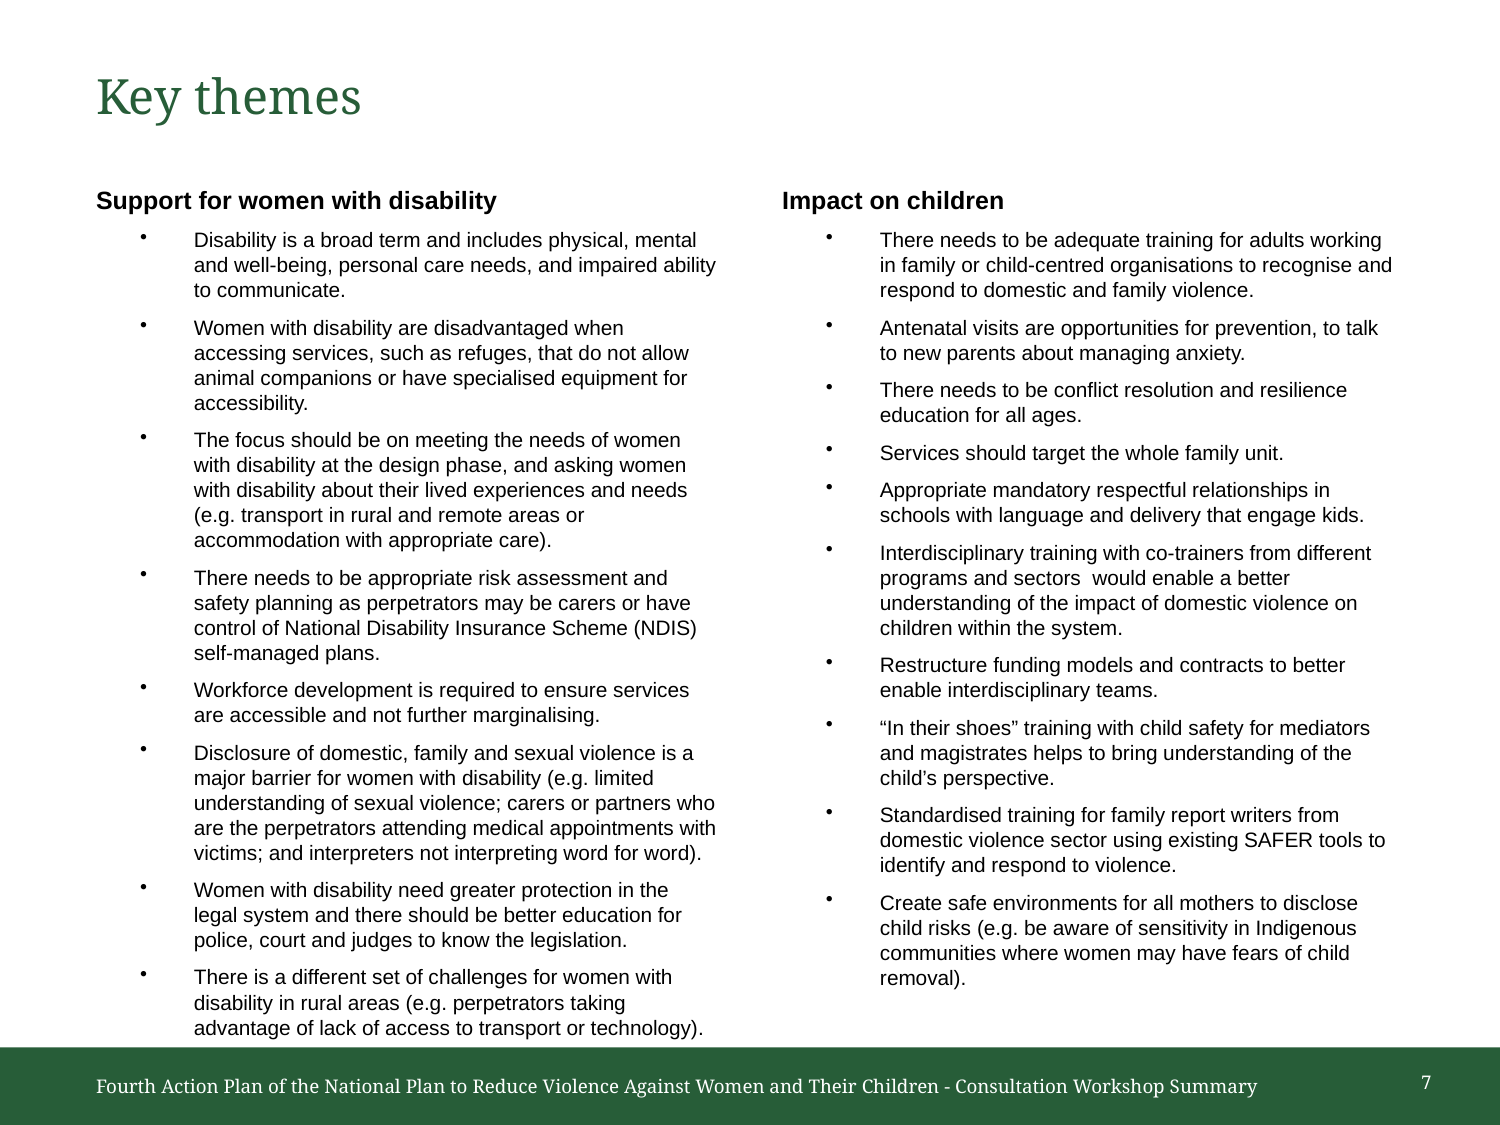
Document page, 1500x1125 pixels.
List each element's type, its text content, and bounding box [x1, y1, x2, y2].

title Key themes [95, 76, 1405, 133]
list Support for women with disability Disability is a broad term and includes physical, mental and well-being, personal care needs, and impaired ability to communicate. Women with disability are disadvantaged when accessing services, such as refuges, that do not allow animal companions or have specialised equipment for accessibility. The focus should be on meeting the needs of women with disability at the design phase, and asking women with disability about their lived experiences and needs (e.g. transport in rural and remote areas or accommodation with appropriate care). There needs to be appropriate risk assessment and safety planning as perpetrators may be carers or have control of National Disability Insurance Scheme (NDIS) self-managed plans. Workforce development is required to ensure services are accessible and not further marginalising. Disclosure of domestic, family and sexual violence is a major barrier for women with disability (e.g. limited understanding of sexual violence; carers or partners who are the perpetrators attending medical appointments with victims; and interpreters not interpreting word for word). Women with disability need greater protection in the legal system and there should be better education for police, court and judges to know the legislation. There is a different set of challenges for women with disability in rural areas (e.g. perpetrators taking advantage of lack of access to transport or technology). [95, 184, 718, 1006]
text_box Fourth Action Plan of the National Plan to Reduce Violence Against Women and Their Children - Consultation Workshop Summary [96, 1074, 1273, 1098]
slide_number 7 [1409, 1072, 1433, 1095]
list Impact on children There needs to be adequate training for adults working in family or child-centred organisations to recognise and respond to domestic and family violence. Antenatal visits are opportunities for prevention, to talk to new parents about managing anxiety. There needs to be conflict resolution and resilience education for all ages. Services should target the whole family unit. Appropriate mandatory respectful relationships in schools with language and delivery that engage kids. Interdisciplinary training with co-trainers from different programs and sectors would enable a better understanding of the impact of domestic violence on children within the system. Restructure funding models and contracts to better enable interdisciplinary teams. “In their shoes” training with child safety for mediators and magistrates helps to bring understanding of the child’s perspective. Standardised training for family report writers from domestic violence sector using existing SAFER tools to identify and respond to violence. Create safe environments for all mothers to disclose child risks (e.g. be aware of sensitivity in Indigenous communities where women may have fears of child removal). [781, 184, 1404, 1006]
